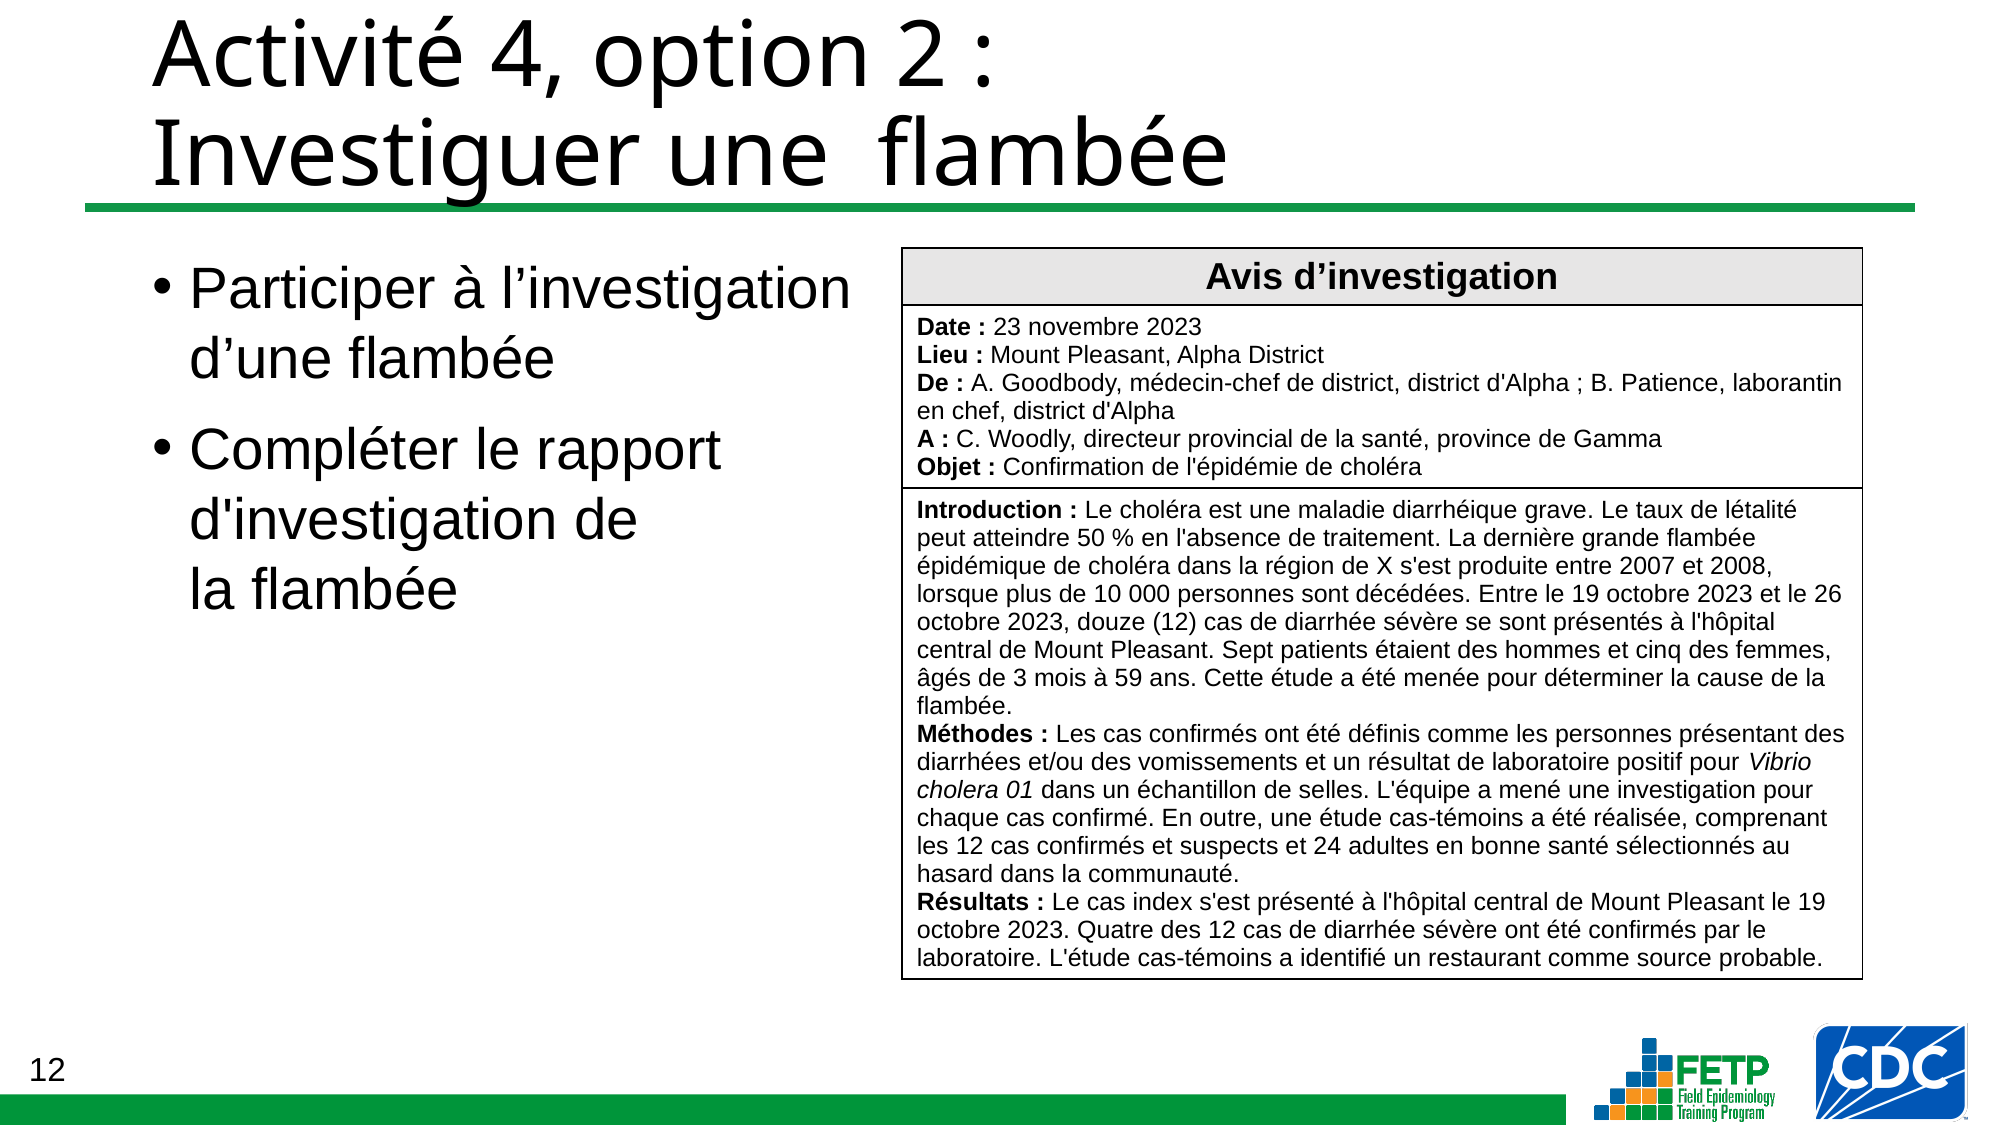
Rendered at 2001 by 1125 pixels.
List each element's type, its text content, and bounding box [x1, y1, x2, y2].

table_header Avis d’investigation [903, 249, 1862, 304]
picture [1594, 1038, 1775, 1122]
list Participer à l’investigation d’une flambée Compléter le rapport d'investigation de la flambée [137, 242, 902, 1004]
title Activité 4, option 2 : Investiguer une flambée [137, 0, 1863, 207]
table_cell Date : 23 novembre 2023 Lieu : Mount Pleasant, Alpha District De : A. Goodbody, médecin-chef de district, district d'Alpha ; B. Patience, laborantin en chef, district d'Alpha A : C. Woodly, directeur provincial de la santé, province de Gamma Objet : Confirmation de l'épidémie de choléra [903, 306, 1862, 487]
picture [1813, 1023, 1968, 1122]
table_cell Introduction : Le choléra est une maladie diarrhéique grave. Le taux de létalité peut atteindre 50 % en l'absence de traitement. La dernière grande flambée épidémique de choléra dans la région de X s'est produite entre 2007 et 2008, lorsque plus de 10 000 personnes sont décédées. Entre le 19 octobre 2023 et le 26 octobre 2023, douze (12) cas de diarrhée sévère se sont présentés à l'hôpital central de Mount Pleasant. Sept patients étaient des hommes et cinq des femmes, âgés de 3 mois à 59 ans. Cette étude a été menée pour déterminer la cause de la flambée. Méthodes : Les cas confirmés ont été définis comme les personnes présentant des diarrhées et/ou des vomissements et un résultat de laboratoire positif pour Vibrio cholera 01 dans un échantillon de selles. L'équipe a mené une investigation pour chaque cas confirmé. En outre, une étude cas-témoins a été réalisée, comprenant les 12 cas confirmés et suspects et 24 adultes en bonne santé sélectionnés au hasard dans la communauté. Résultats : Le cas index s'est présenté à l'hôpital central de Mount Pleasant le 19 octobre 2023. Quatre des 12 cas de diarrhée sévère ont été confirmés par le laboratoire. L'étude cas-témoins a identifié un restaurant comme source probable. [903, 489, 1862, 978]
